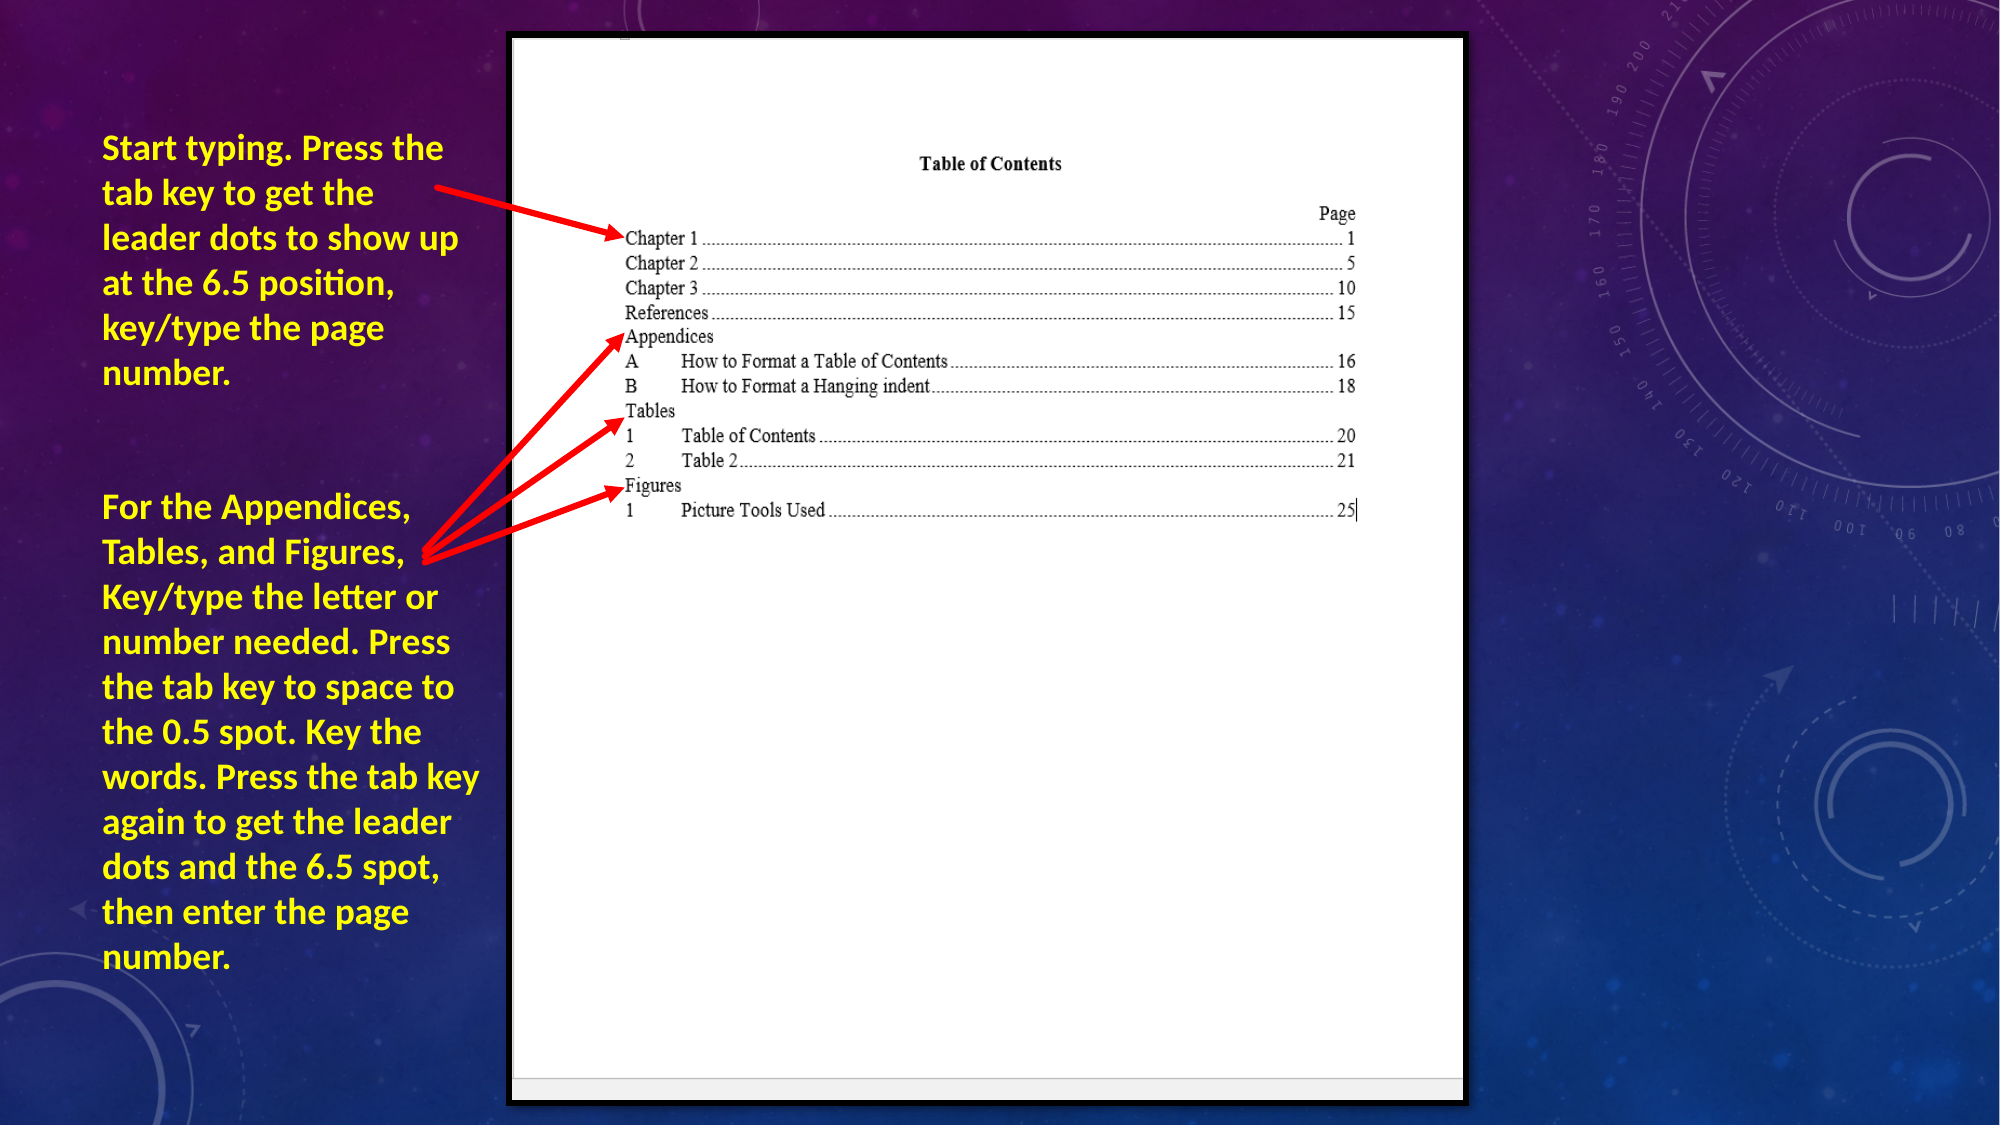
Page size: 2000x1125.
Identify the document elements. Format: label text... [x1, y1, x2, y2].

picture [0, 0, 2000, 1125]
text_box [424, 487, 625, 563]
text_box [424, 332, 625, 417]
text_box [436, 187, 625, 238]
text_box For the Appendices, Tables, and Figures, Key/type the letter or number needed. Press the tab key to space to the 0.5 spot. Key the words. Press the tab key again to get the leader dots and the 6.5 spot, then enter the page number. [87, 474, 506, 985]
text_box Start typing. Press the tab key to get the leader dots to show up at the 6.5 position, key/type the page number. [87, 115, 488, 401]
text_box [424, 417, 625, 487]
